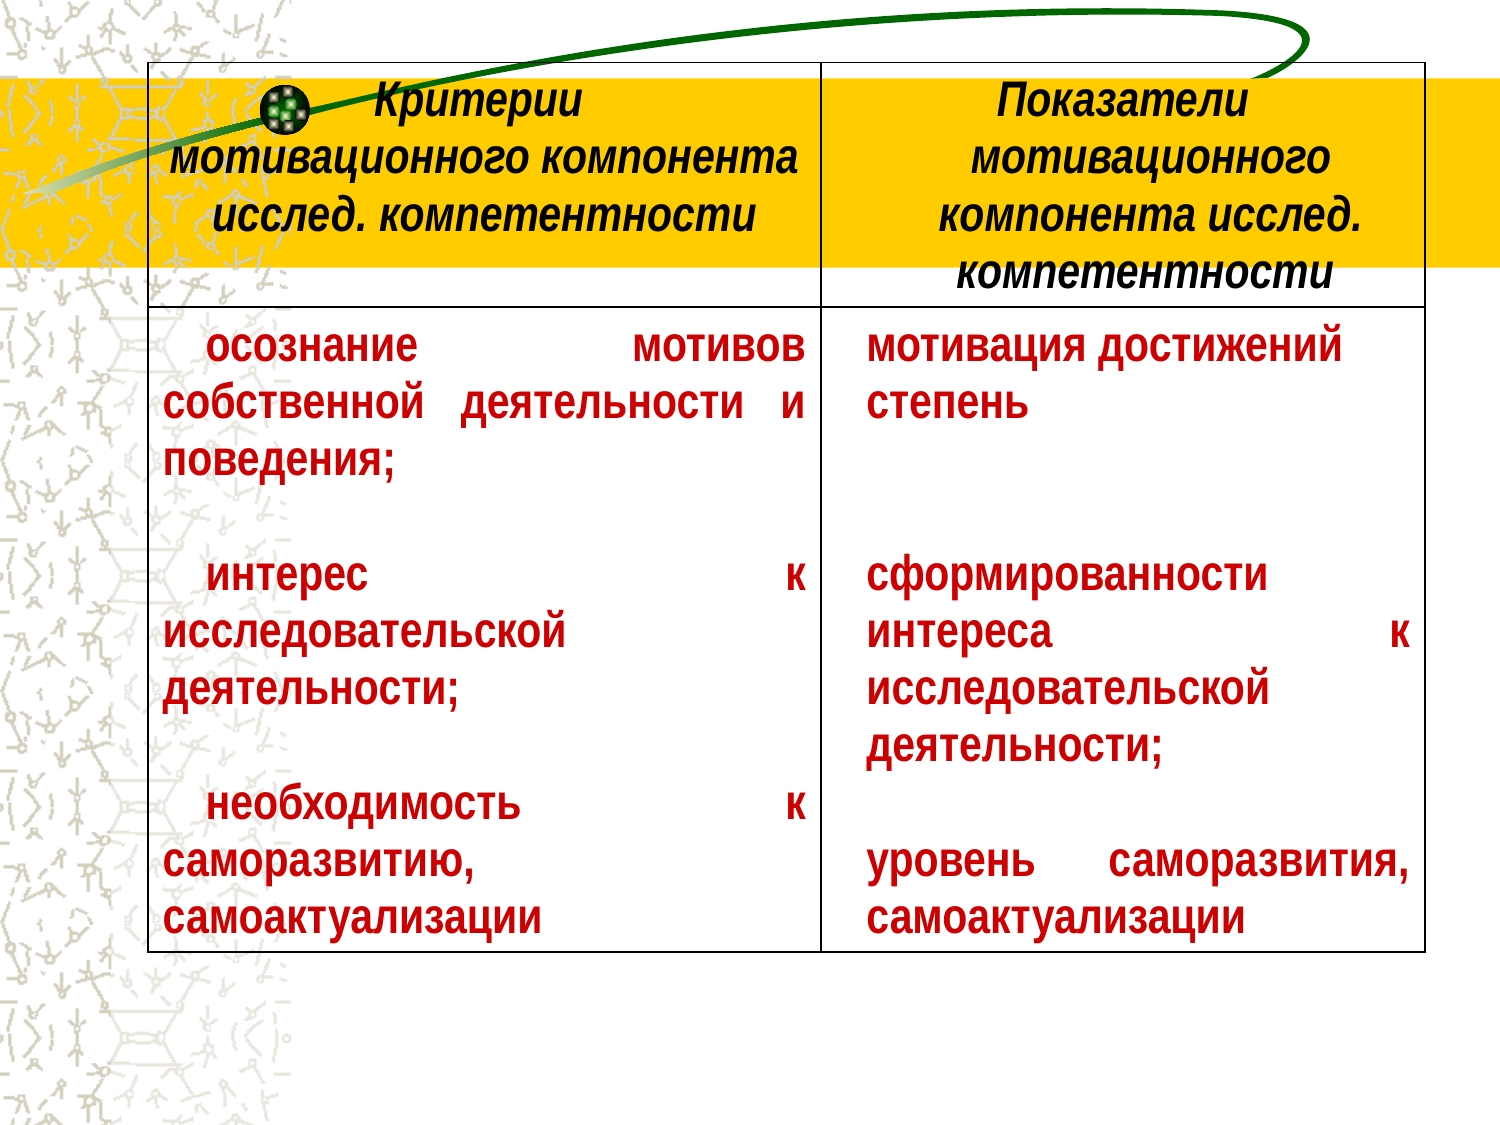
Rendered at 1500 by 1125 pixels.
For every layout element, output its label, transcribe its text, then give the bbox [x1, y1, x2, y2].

table_header Показатели мотивационного компонента исслед. компетентности [822, 63, 1424, 306]
table_header Критерии мотивационного компонента исслед. компетентности [149, 63, 820, 306]
table_cell мотивация достижений степень сформированности интереса к исследовательской деятельности; уровень саморазвития, самоактуализации [822, 308, 1424, 951]
picture [0, 0, 292, 1125]
table_cell осознание мотивов собственной деятельности и поведения; интерес к исследовательской деятельности; необходимость к саморазвитию, самоактуализации [149, 308, 820, 951]
